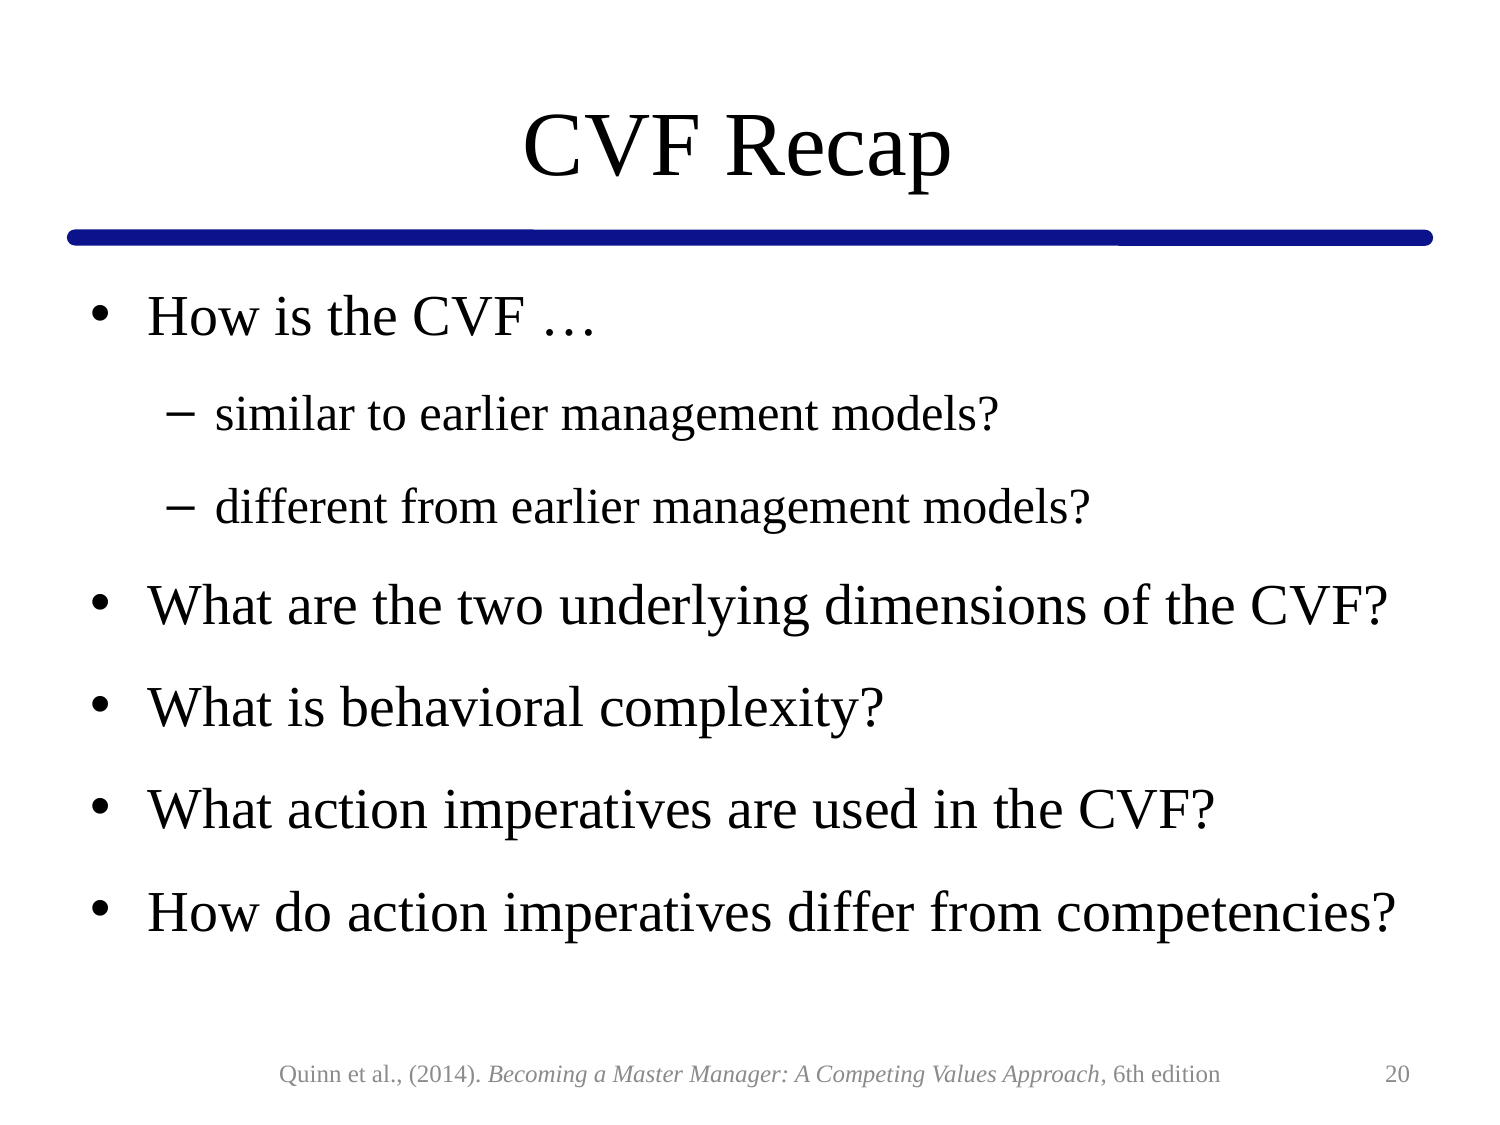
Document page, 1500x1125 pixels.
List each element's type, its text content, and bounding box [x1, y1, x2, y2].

slide_number 20 [1350, 1042, 1425, 1103]
list How is the CVF … similar to earlier management models? different from earlier management models? What are the two underlying dimensions of the CVF? What is behavioral complexity? What action imperatives are used in the CVF? How do action imperatives differ from competencies? [75, 270, 1425, 1013]
title CVF Recap [75, 45, 1425, 233]
footer Quinn et al., (2014). Becoming a Master Manager: A Competing Values Approach, 6th edition [150, 1042, 1350, 1103]
